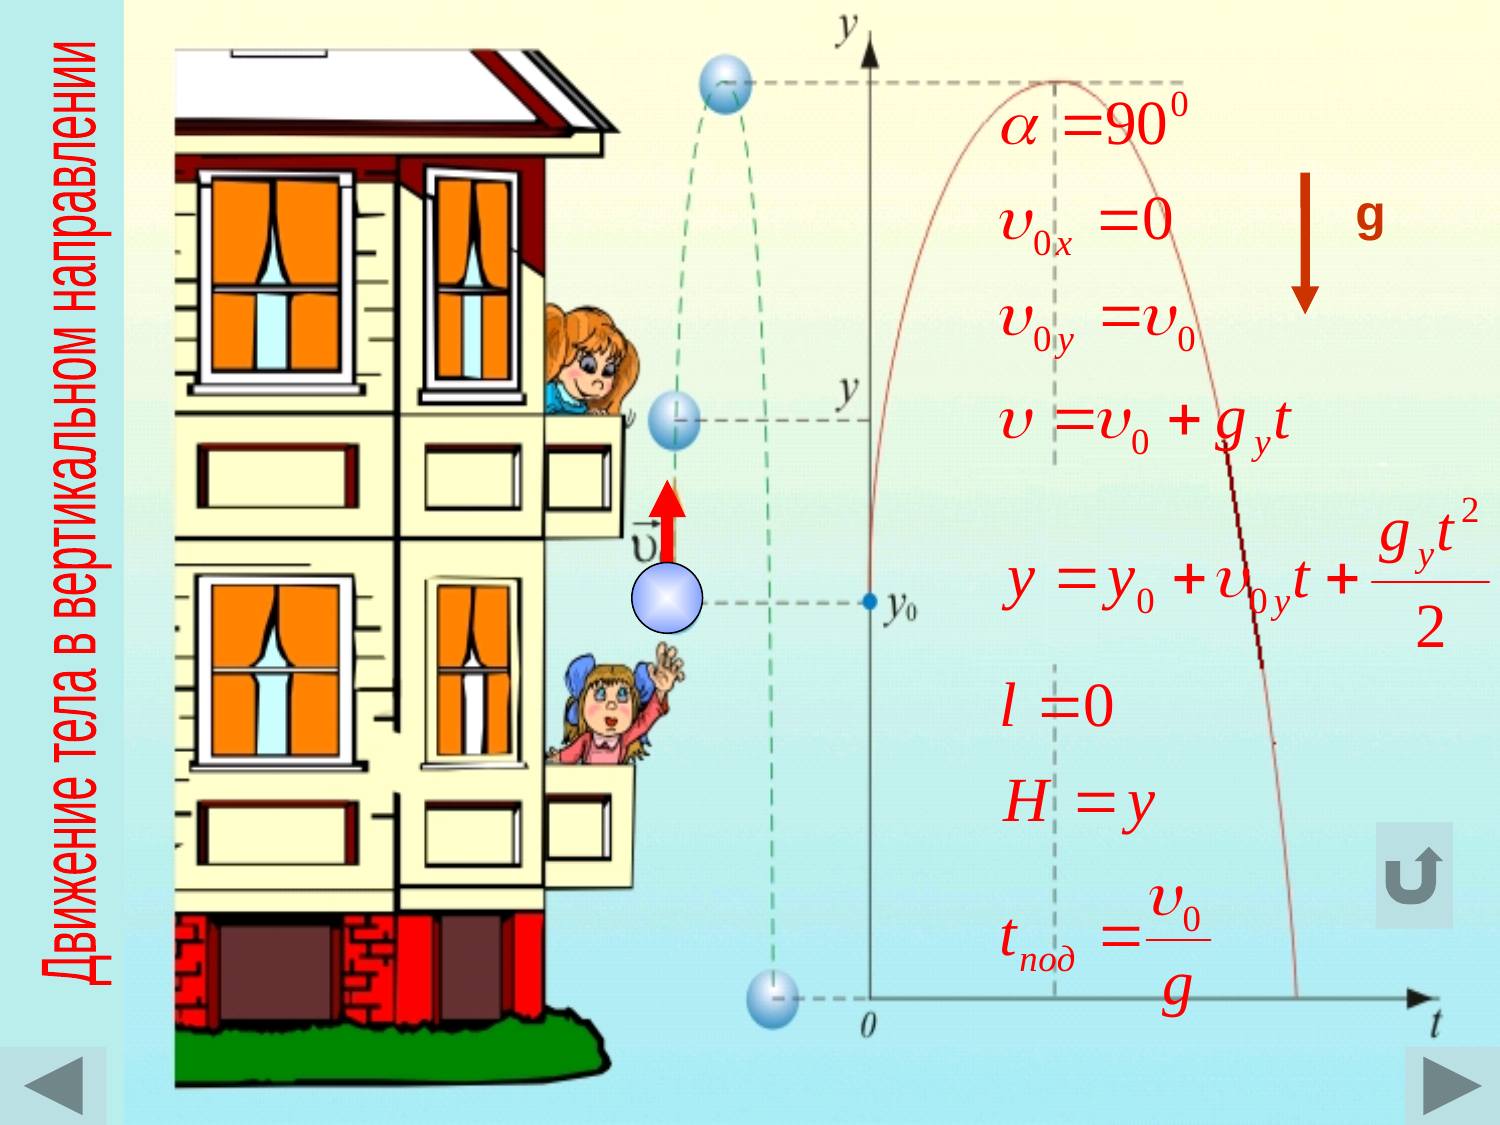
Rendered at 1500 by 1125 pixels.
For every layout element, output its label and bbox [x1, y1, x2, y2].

text_box [991, 77, 1500, 1125]
picture [123, 0, 1500, 1125]
text_box [0, 1046, 107, 1125]
